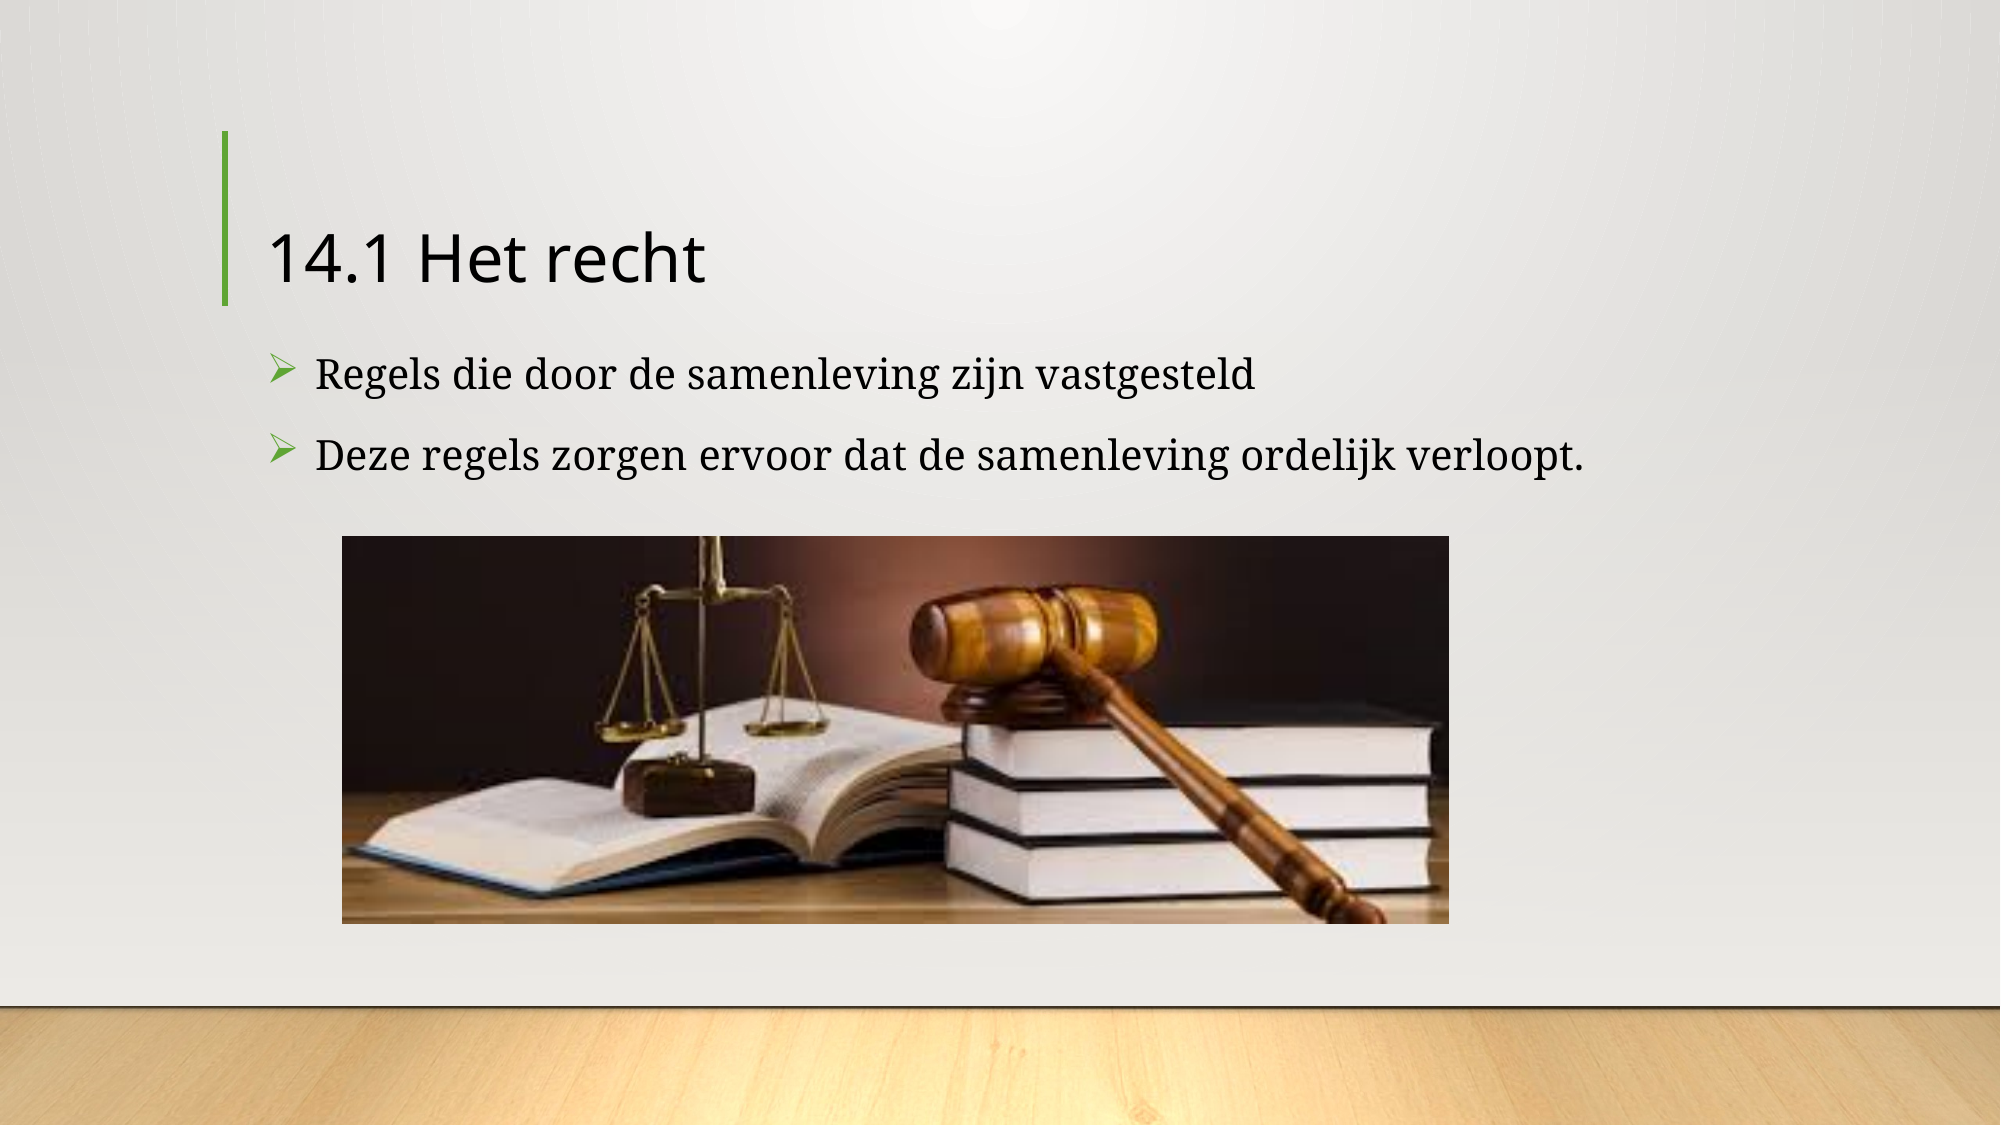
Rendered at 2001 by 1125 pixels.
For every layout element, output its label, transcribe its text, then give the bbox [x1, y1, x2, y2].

picture [342, 535, 1450, 924]
picture [0, 1006, 2000, 1125]
list Regels die door de samenleving zijn vastgesteld Deze regels zorgen ervoor dat de samenleving ordelijk verloopt. [251, 330, 1814, 897]
title 14.1 Het recht [251, 131, 1814, 305]
